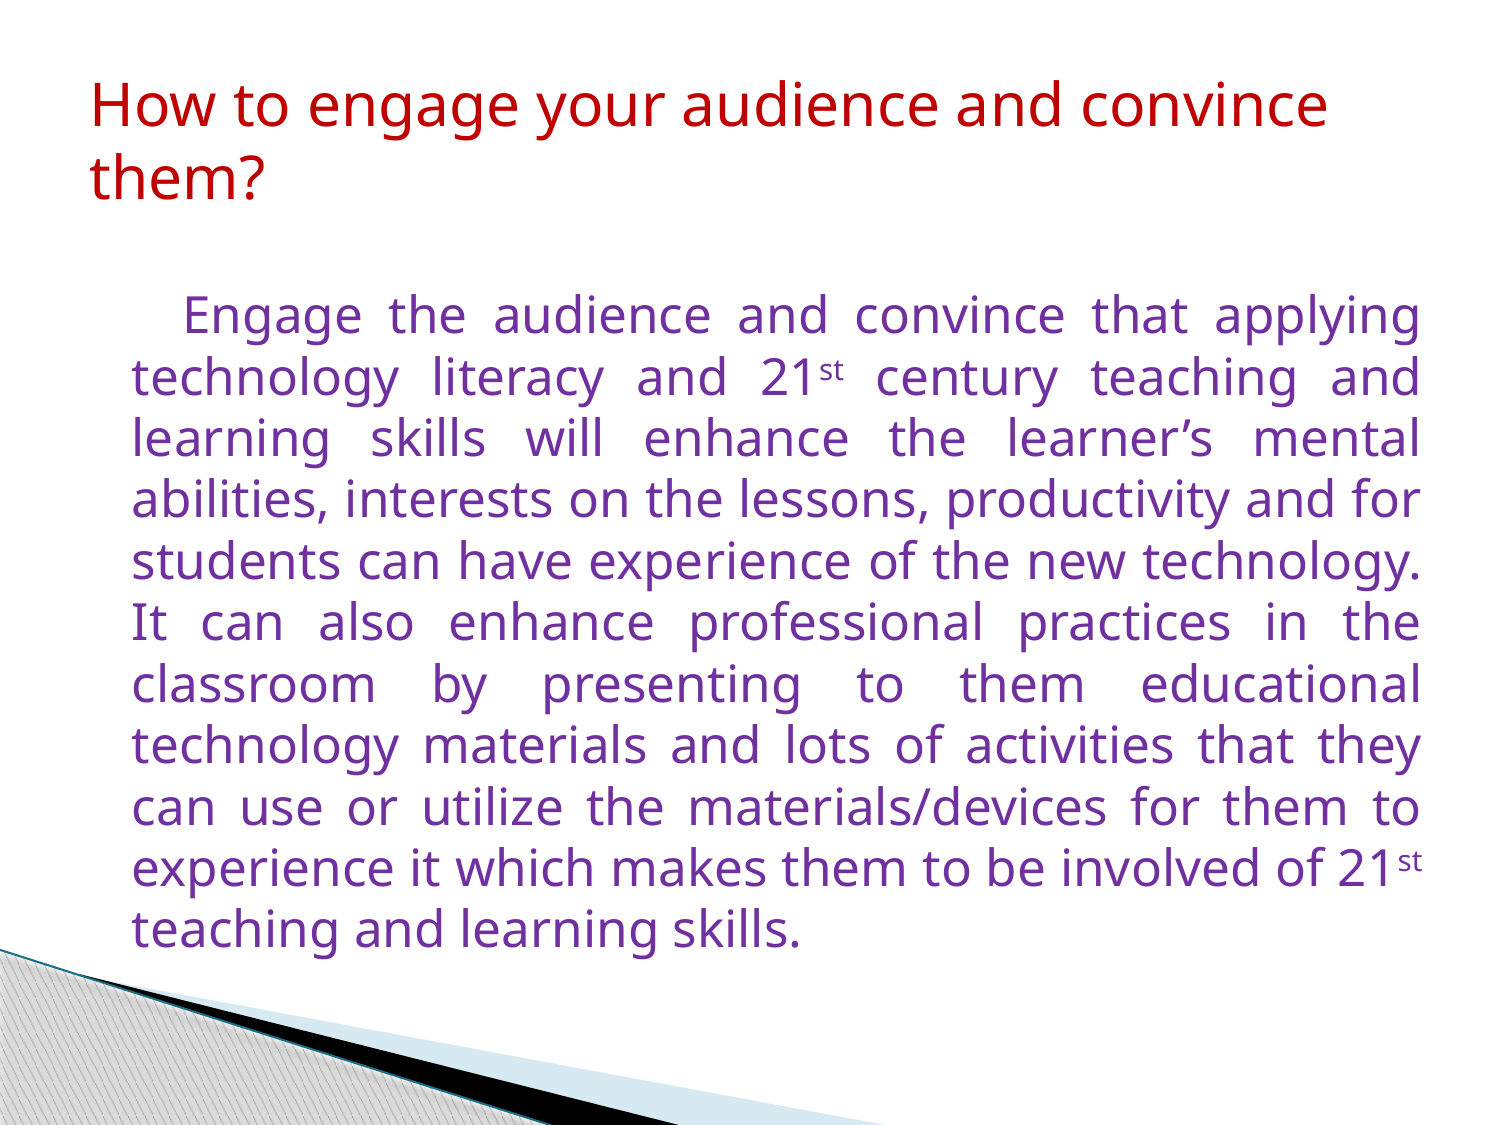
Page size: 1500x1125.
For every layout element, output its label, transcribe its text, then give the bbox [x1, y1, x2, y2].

title How to engage your audience and convince them? [75, 45, 1425, 233]
list Engage the audience and convince that applying technology literacy and 21st century teaching and learning skills will enhance the learner’s mental abilities, interests on the lessons, productivity and for students can have experience of the new technology. It can also enhance professional practices in the classroom by presenting to them educational technology materials and lots of activities that they can use or utilize the materials/devices for them to experience it which makes them to be involved of 21st teaching and learning skills. [62, 275, 1438, 1050]
